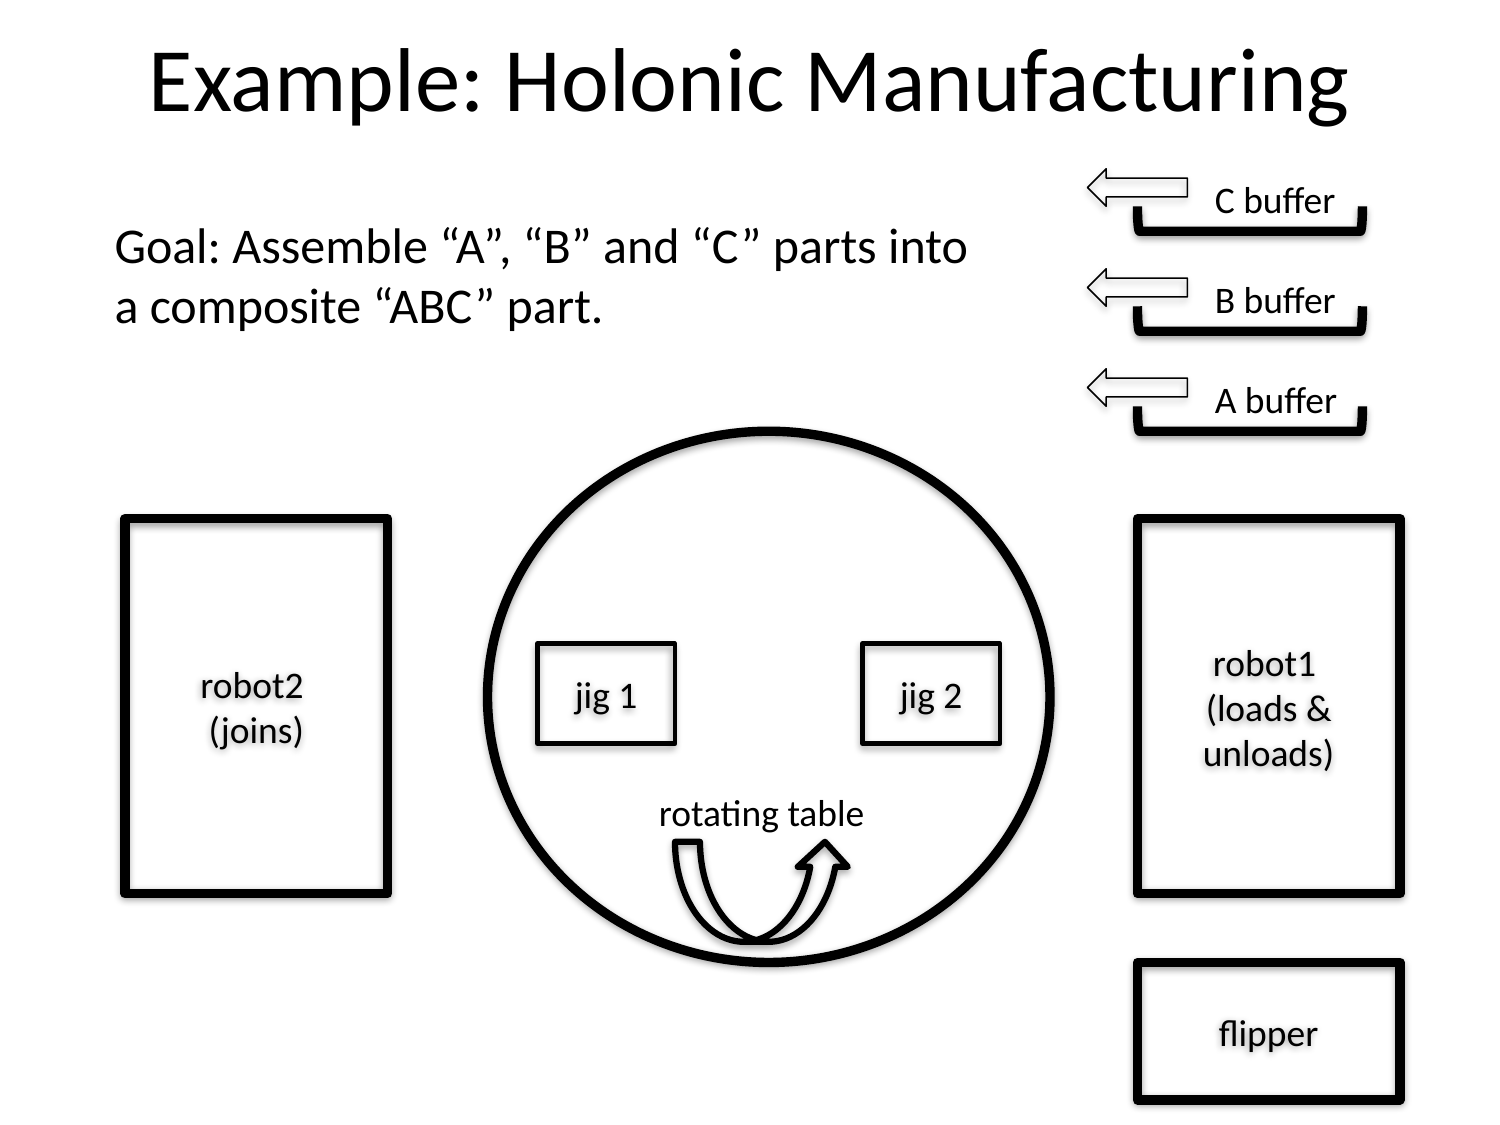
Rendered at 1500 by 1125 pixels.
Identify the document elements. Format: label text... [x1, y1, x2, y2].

text_box jig 2 [862, 643, 1001, 744]
text_box [1086, 268, 1189, 307]
text_box [1135, 406, 1364, 434]
text_box [1086, 168, 1189, 207]
text_box C buffer [1200, 168, 1388, 229]
text_box flipper [1137, 962, 1401, 1101]
text_box Goal: Assemble “A”, “B” and “C” parts into a composite “ABC” part. [99, 206, 1000, 341]
text_box A buffer [1200, 368, 1388, 429]
text_box [1135, 206, 1364, 234]
text_box robot1 (loads & unloads) [1137, 518, 1401, 894]
text_box [1086, 368, 1189, 407]
text_box [1135, 306, 1364, 334]
text_box [486, 430, 1051, 964]
text_box [674, 841, 849, 943]
title Example: Holonic Manufacturing [75, 12, 1425, 138]
text_box jig 1 [537, 643, 676, 744]
text_box rotating table [644, 781, 880, 841]
text_box robot2 (joins) [124, 518, 388, 894]
text_box B buffer [1200, 268, 1388, 329]
